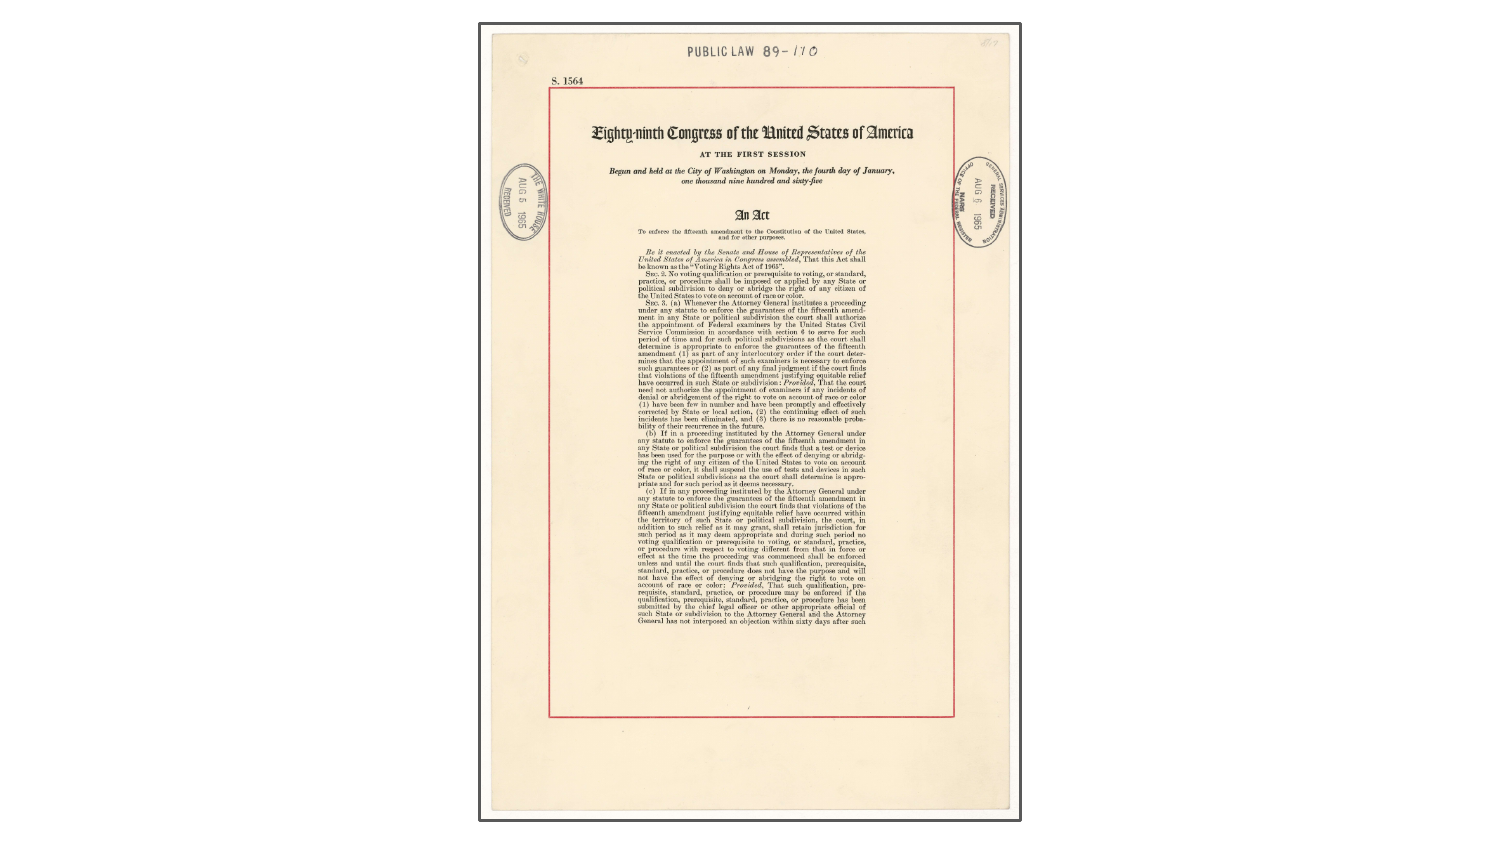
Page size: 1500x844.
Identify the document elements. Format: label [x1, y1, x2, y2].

picture [481, 24, 1019, 819]
